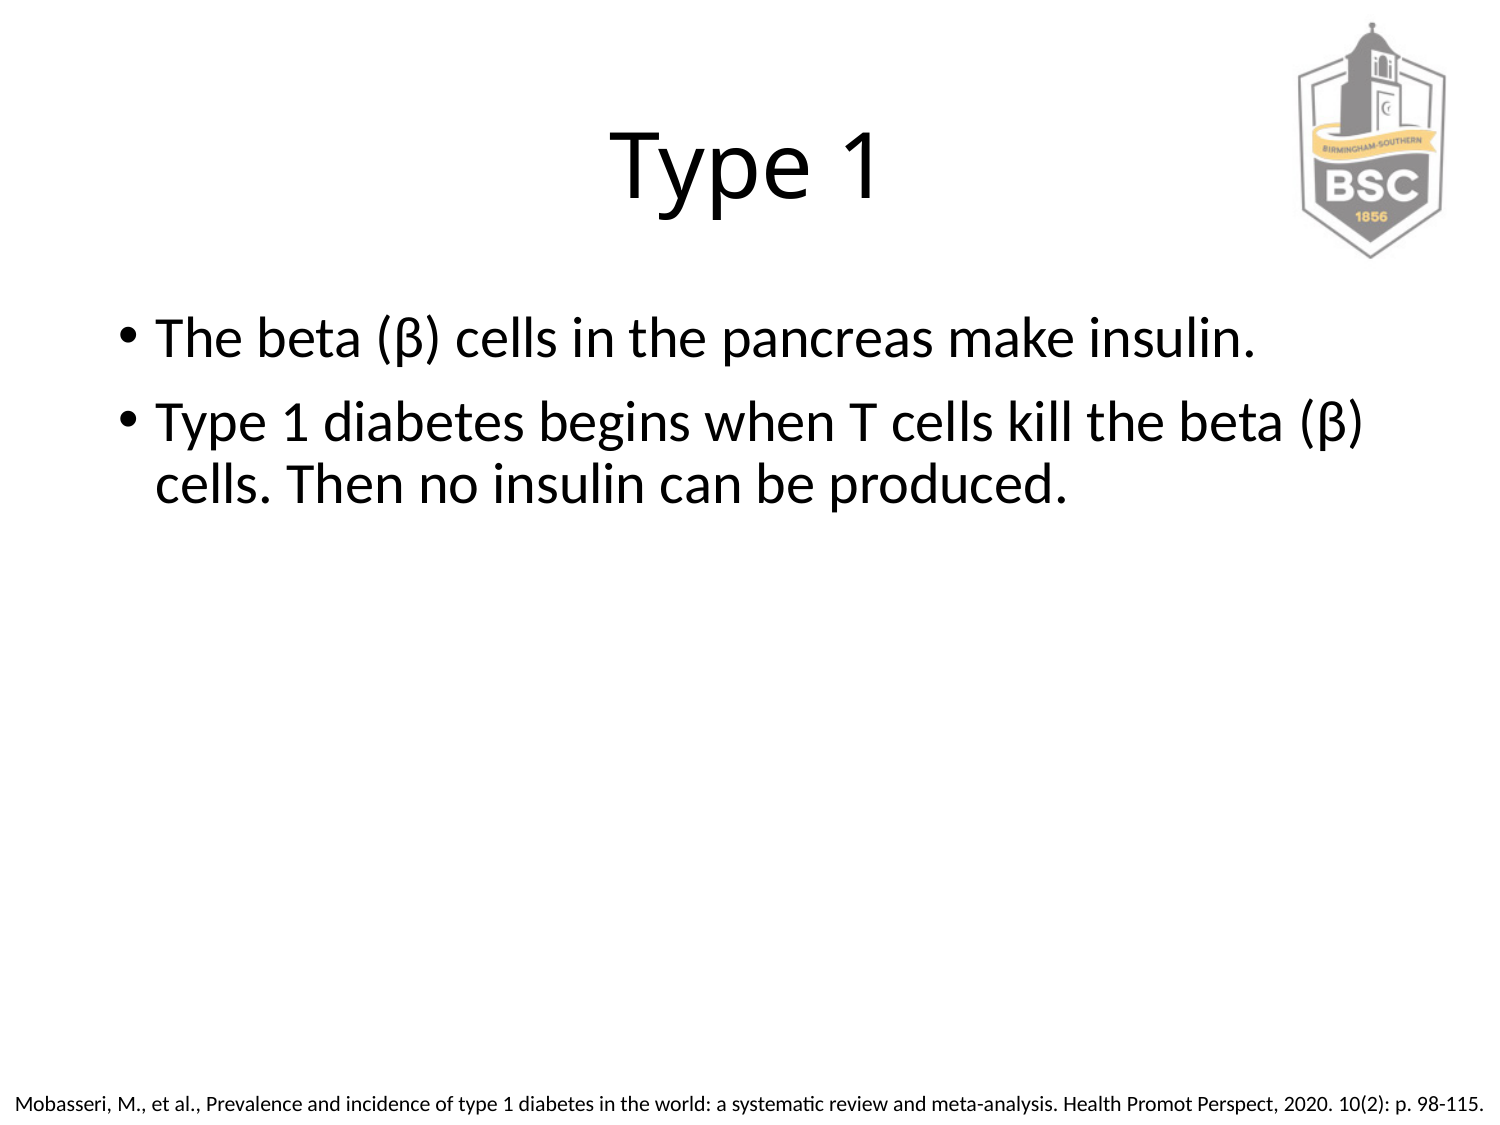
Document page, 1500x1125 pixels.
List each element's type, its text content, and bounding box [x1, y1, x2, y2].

picture [1283, 14, 1461, 269]
list The beta (β) cells in the pancreas make insulin. Type 1 diabetes begins when T cells kill the beta (β) cells. Then no insulin can be produced. [103, 299, 1397, 1014]
title Type 1 [103, 59, 1397, 278]
text_box Mobasseri, M., et al., Prevalence and incidence of type 1 diabetes in the world: a systematic review and meta-analysis. Health Promot Perspect, 2020. 10(2): p. 98-115. [0, 1082, 1500, 1123]
